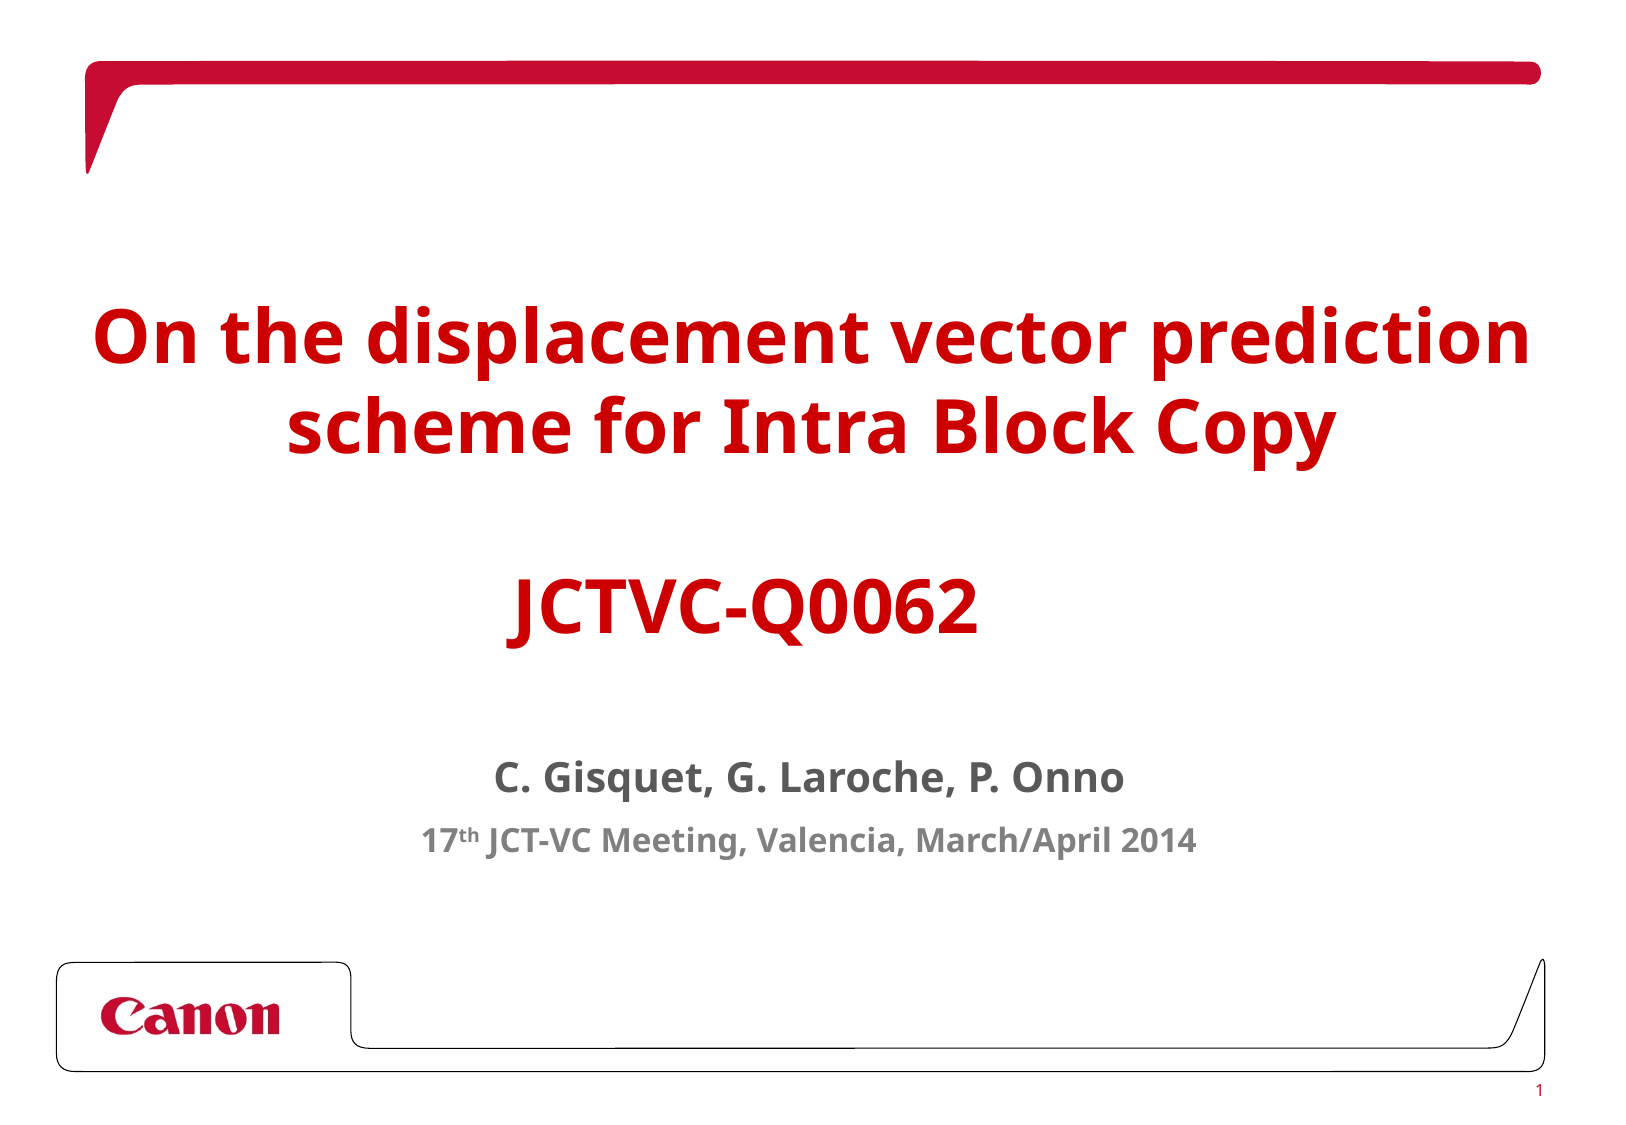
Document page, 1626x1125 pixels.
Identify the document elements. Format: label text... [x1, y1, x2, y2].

subtitle C. Gisquet, G. Laroche, P. Onno 17th JCT-VC Meeting, Valencia, March/April 2014 [186, 727, 1433, 905]
slide_number 1 [1414, 1063, 1545, 1103]
picture [99, 995, 281, 1035]
title On the displacement vector prediction scheme for Intra Block Copy JCTVC-Q0062 [27, 375, 1598, 563]
